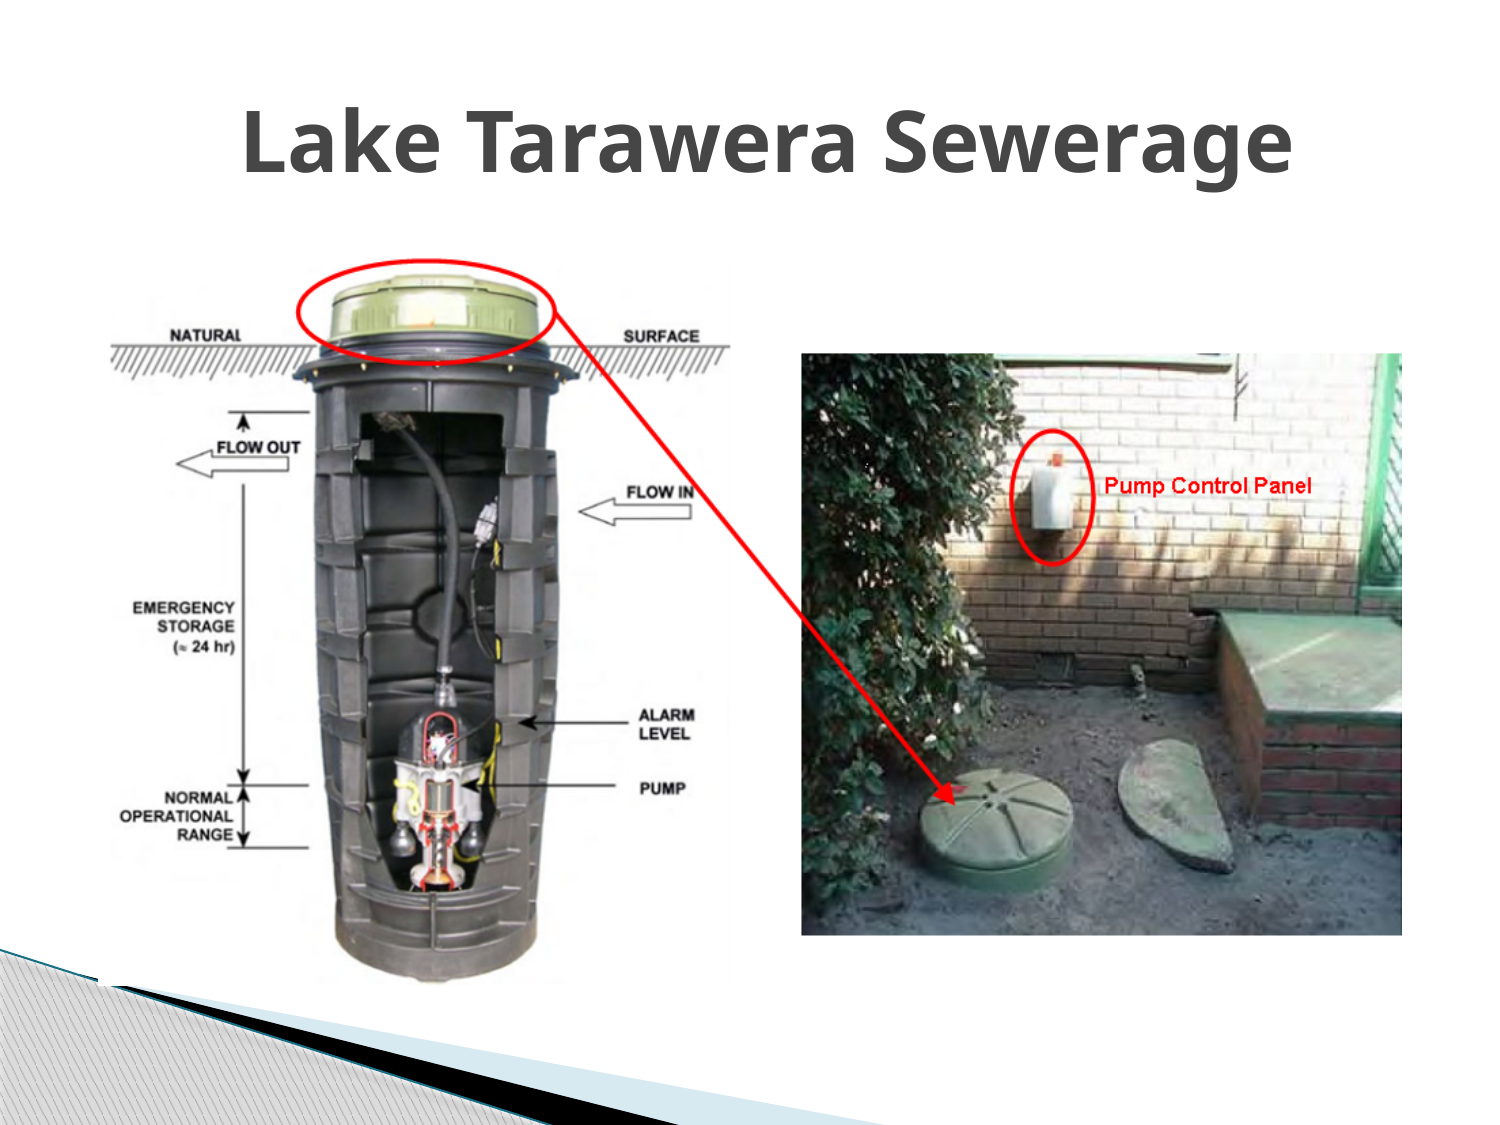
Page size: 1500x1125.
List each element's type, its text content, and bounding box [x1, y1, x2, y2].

title Lake Tarawera Sewerage [75, 45, 1425, 233]
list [98, 242, 1402, 986]
